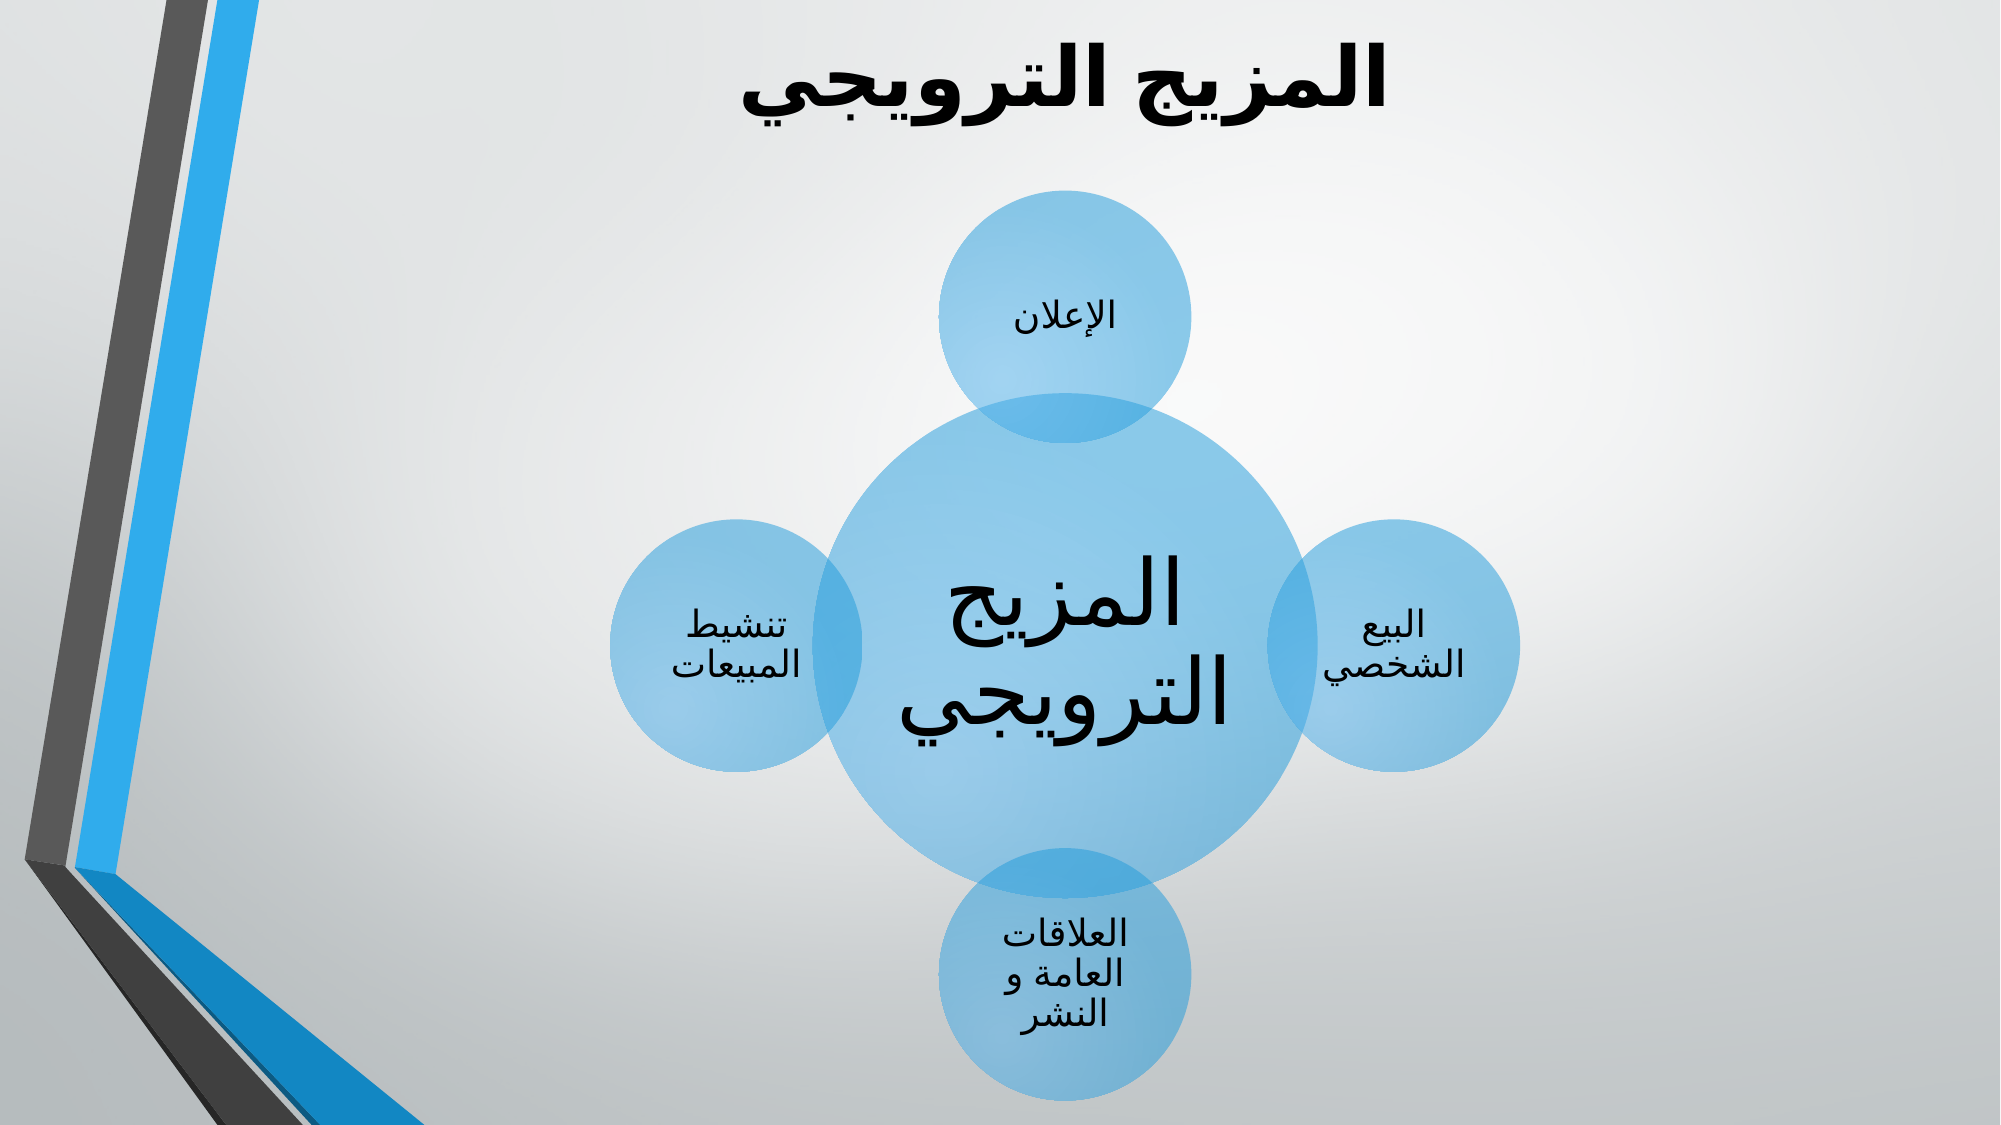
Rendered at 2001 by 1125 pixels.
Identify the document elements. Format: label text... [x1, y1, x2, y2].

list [243, 190, 1888, 1101]
title المزيج الترويجي [243, 0, 1887, 146]
